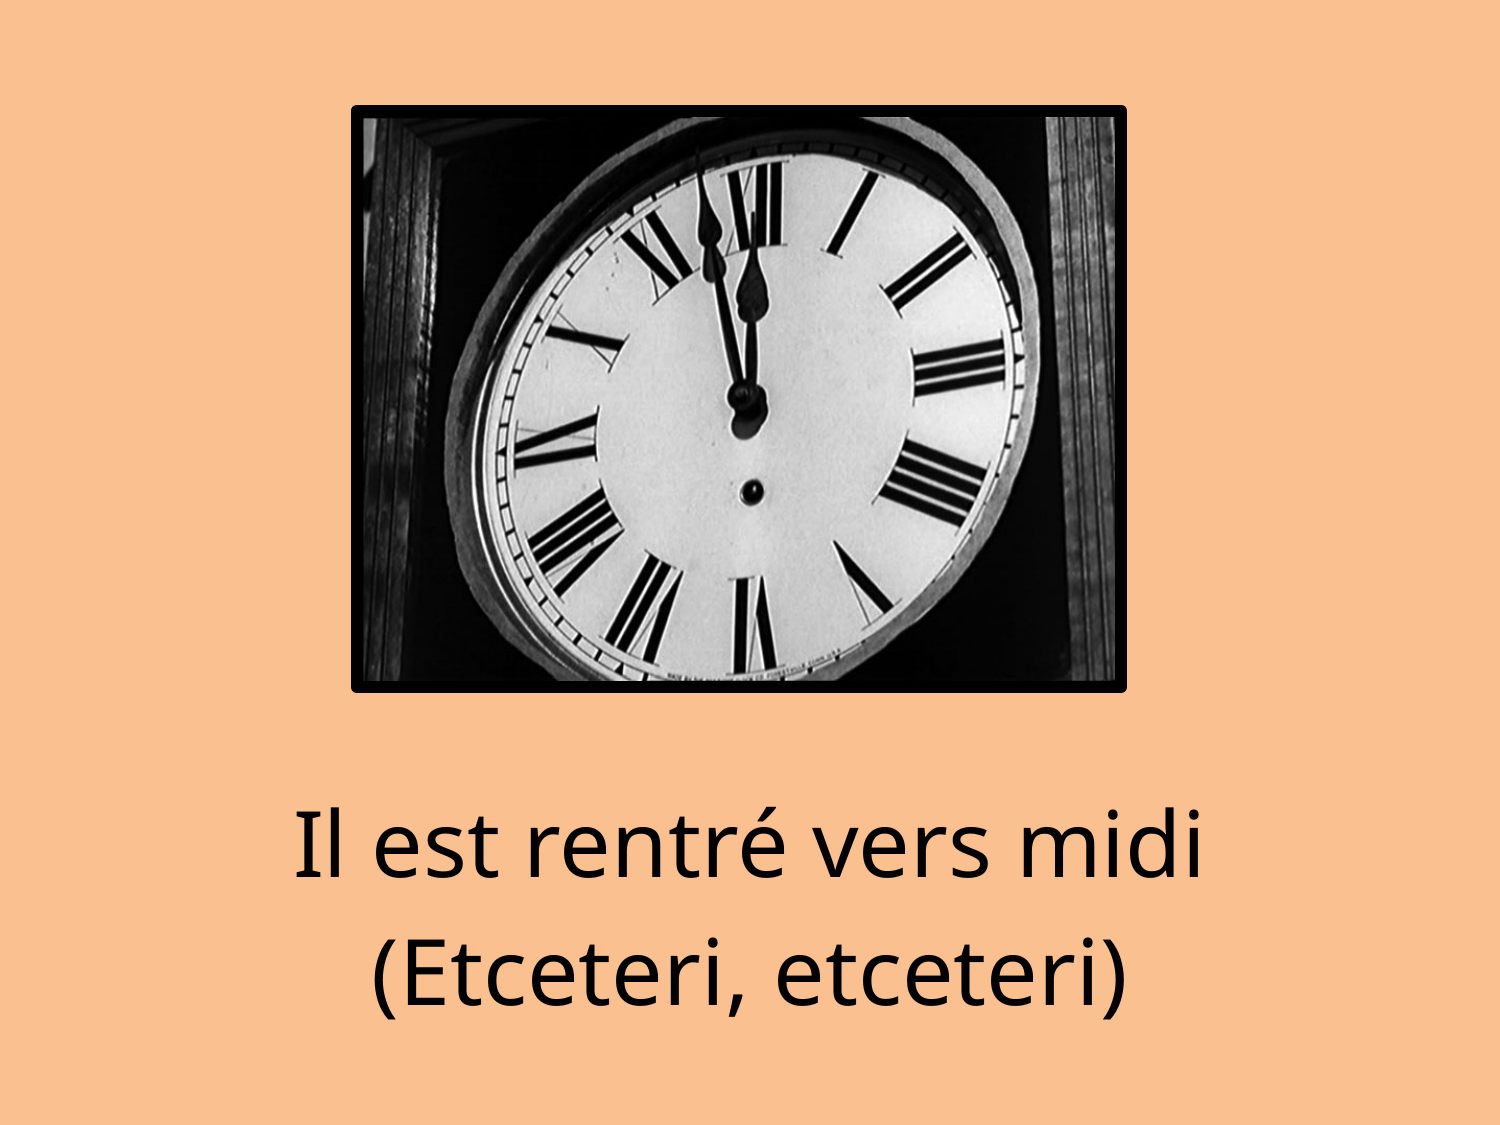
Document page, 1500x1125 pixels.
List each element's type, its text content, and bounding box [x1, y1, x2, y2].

picture [362, 116, 1115, 681]
list Il est rentré vers midi (Etceteri, etceteri) [75, 778, 1425, 1067]
